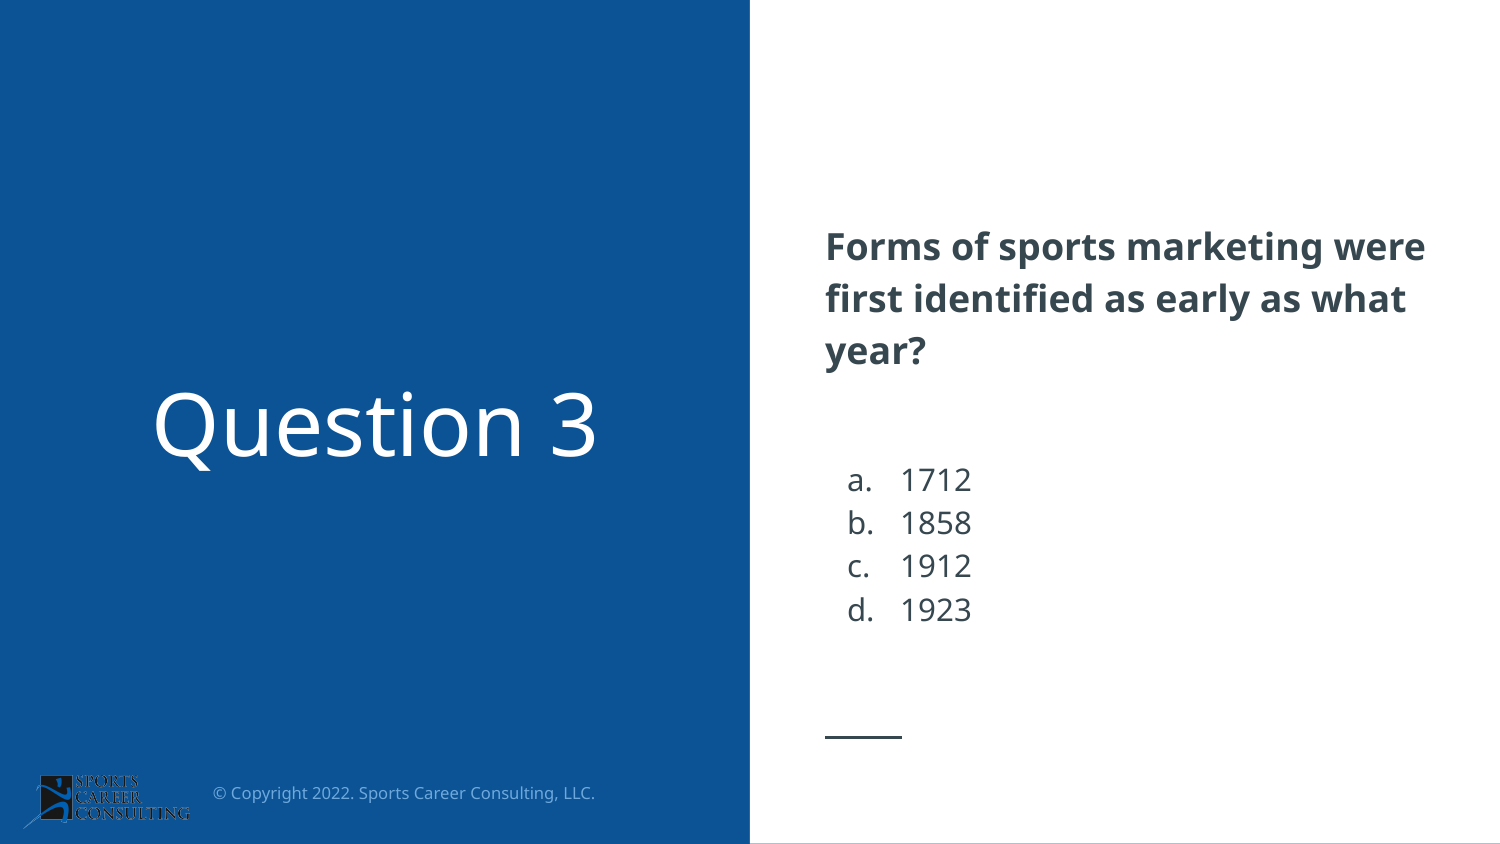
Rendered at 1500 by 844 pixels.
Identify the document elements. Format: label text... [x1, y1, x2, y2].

picture [22, 774, 190, 829]
text_box © Copyright 2022. Sports Career Consulting, LLC. [197, 767, 750, 838]
list Forms of sports marketing were first identified as early as what year? 1712 1858 1912 1923 [810, 118, 1455, 725]
title Question 3 [43, 298, 708, 546]
